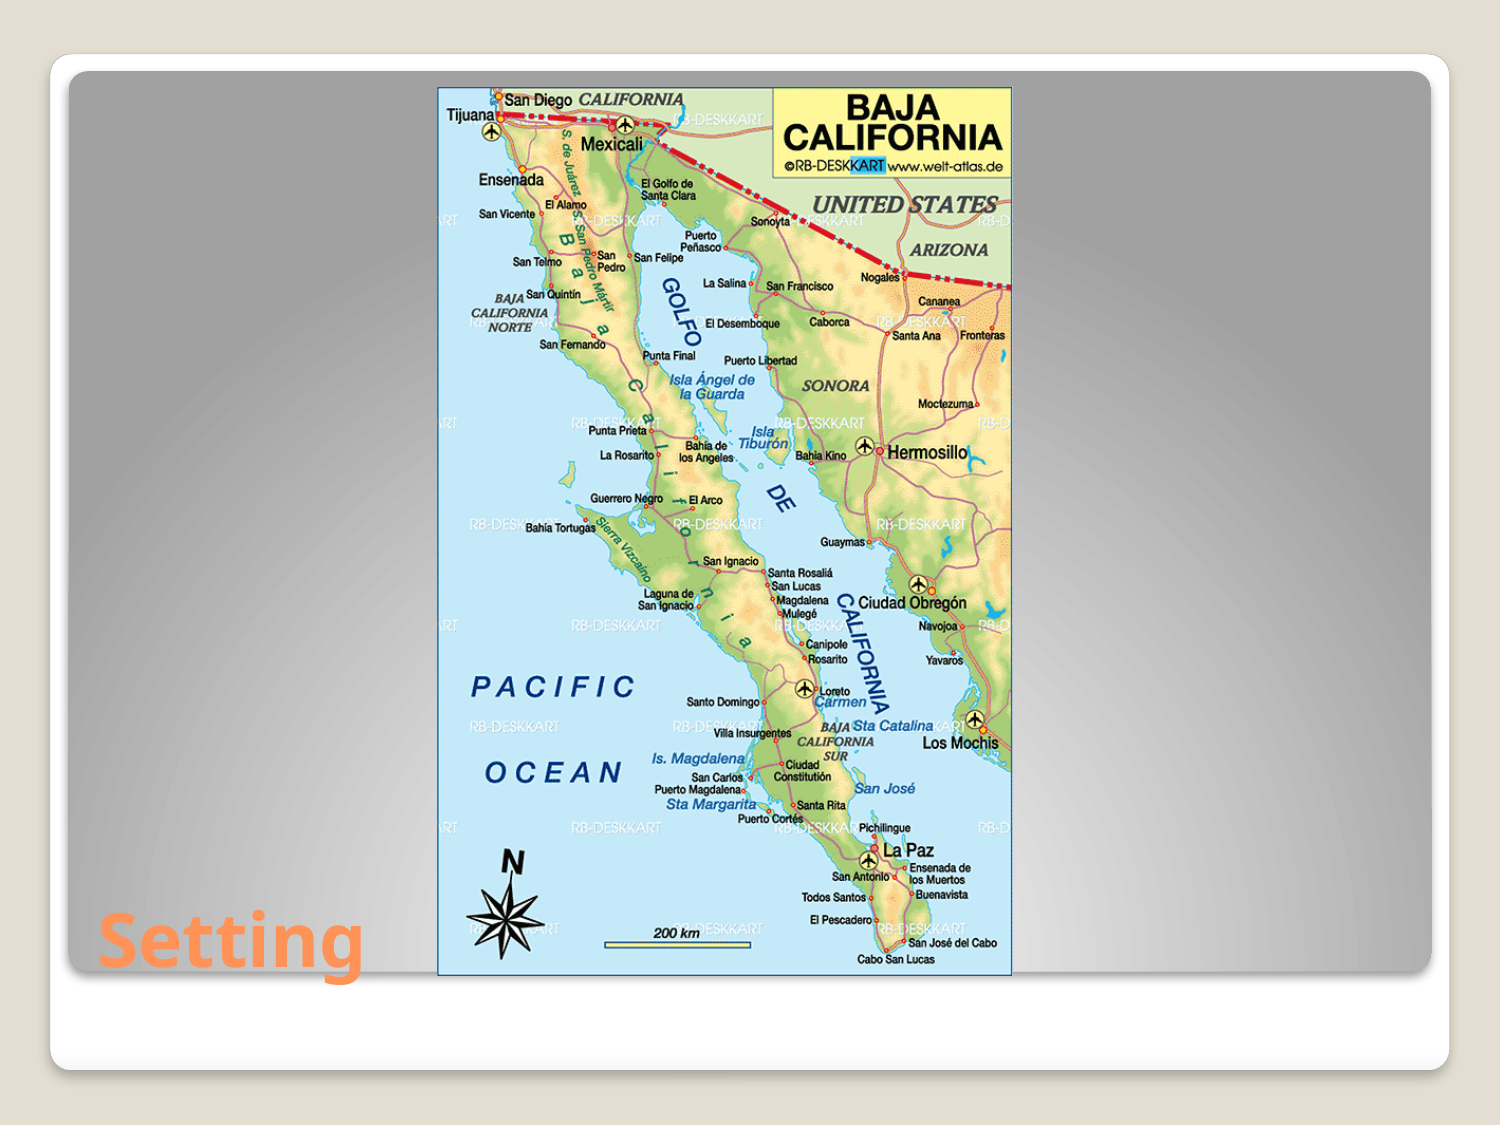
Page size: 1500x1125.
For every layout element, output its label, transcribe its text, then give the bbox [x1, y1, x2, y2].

title Setting [82, 817, 1425, 990]
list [437, 87, 1013, 977]
